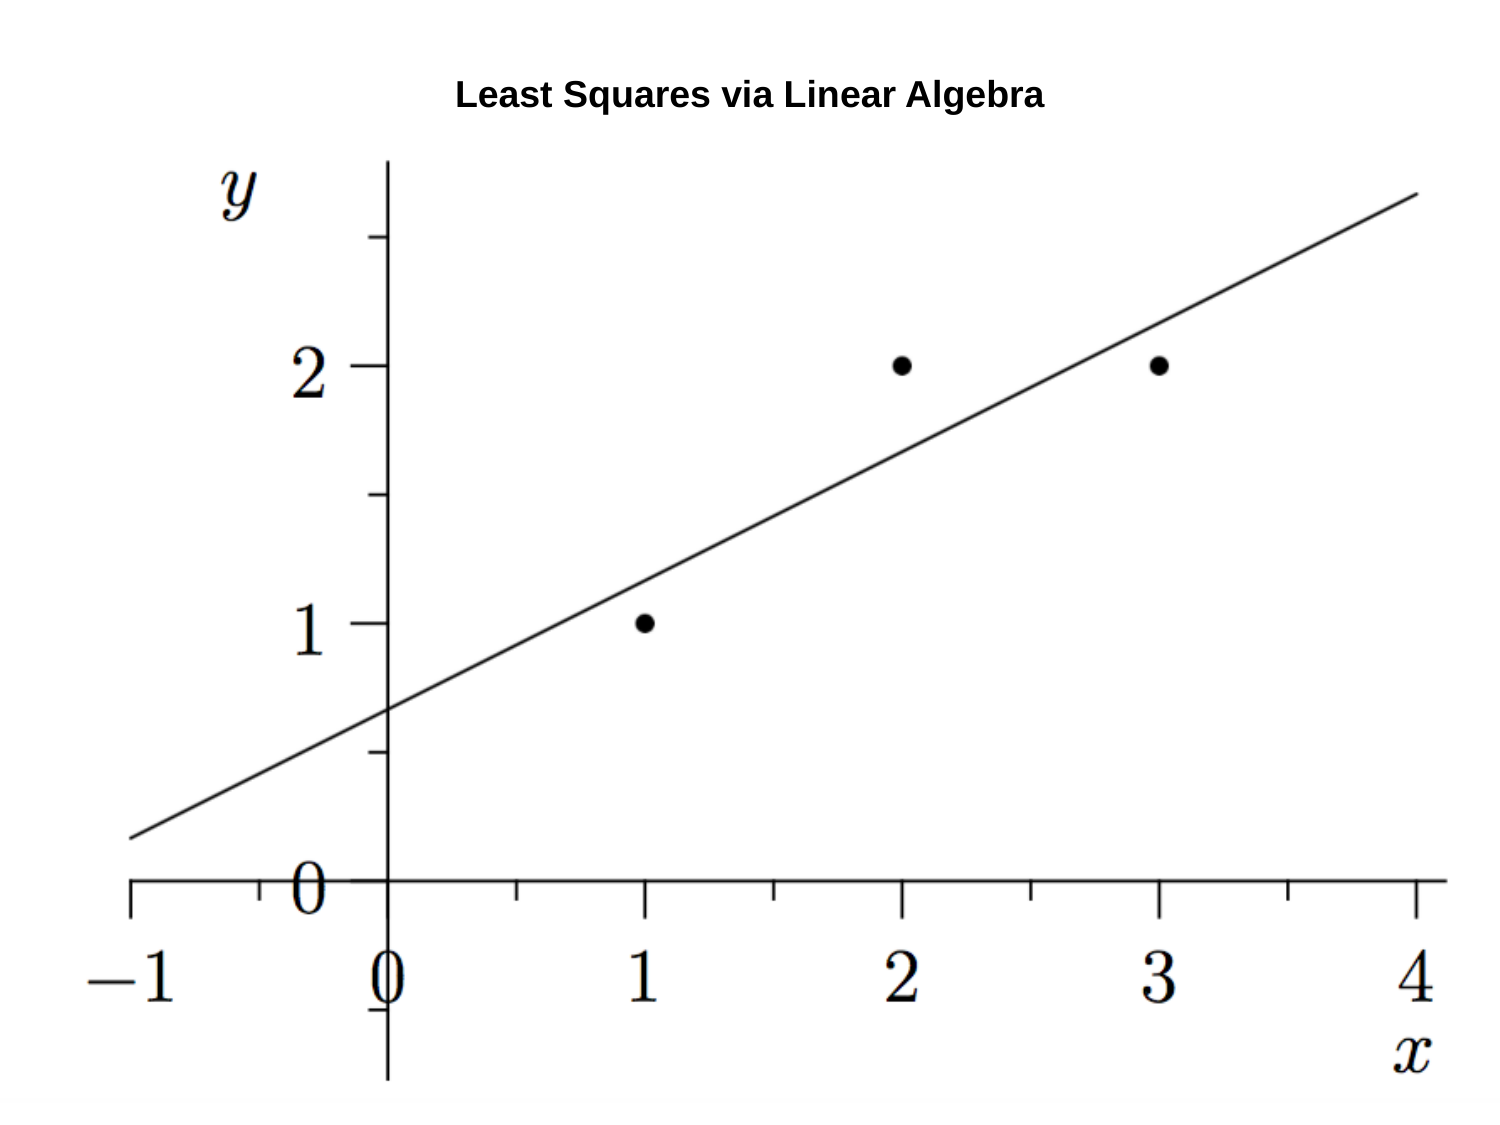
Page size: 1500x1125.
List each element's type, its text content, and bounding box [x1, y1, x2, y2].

picture [0, 122, 1500, 1103]
text_box Least Squares via Linear Algebra [0, 62, 1500, 122]
